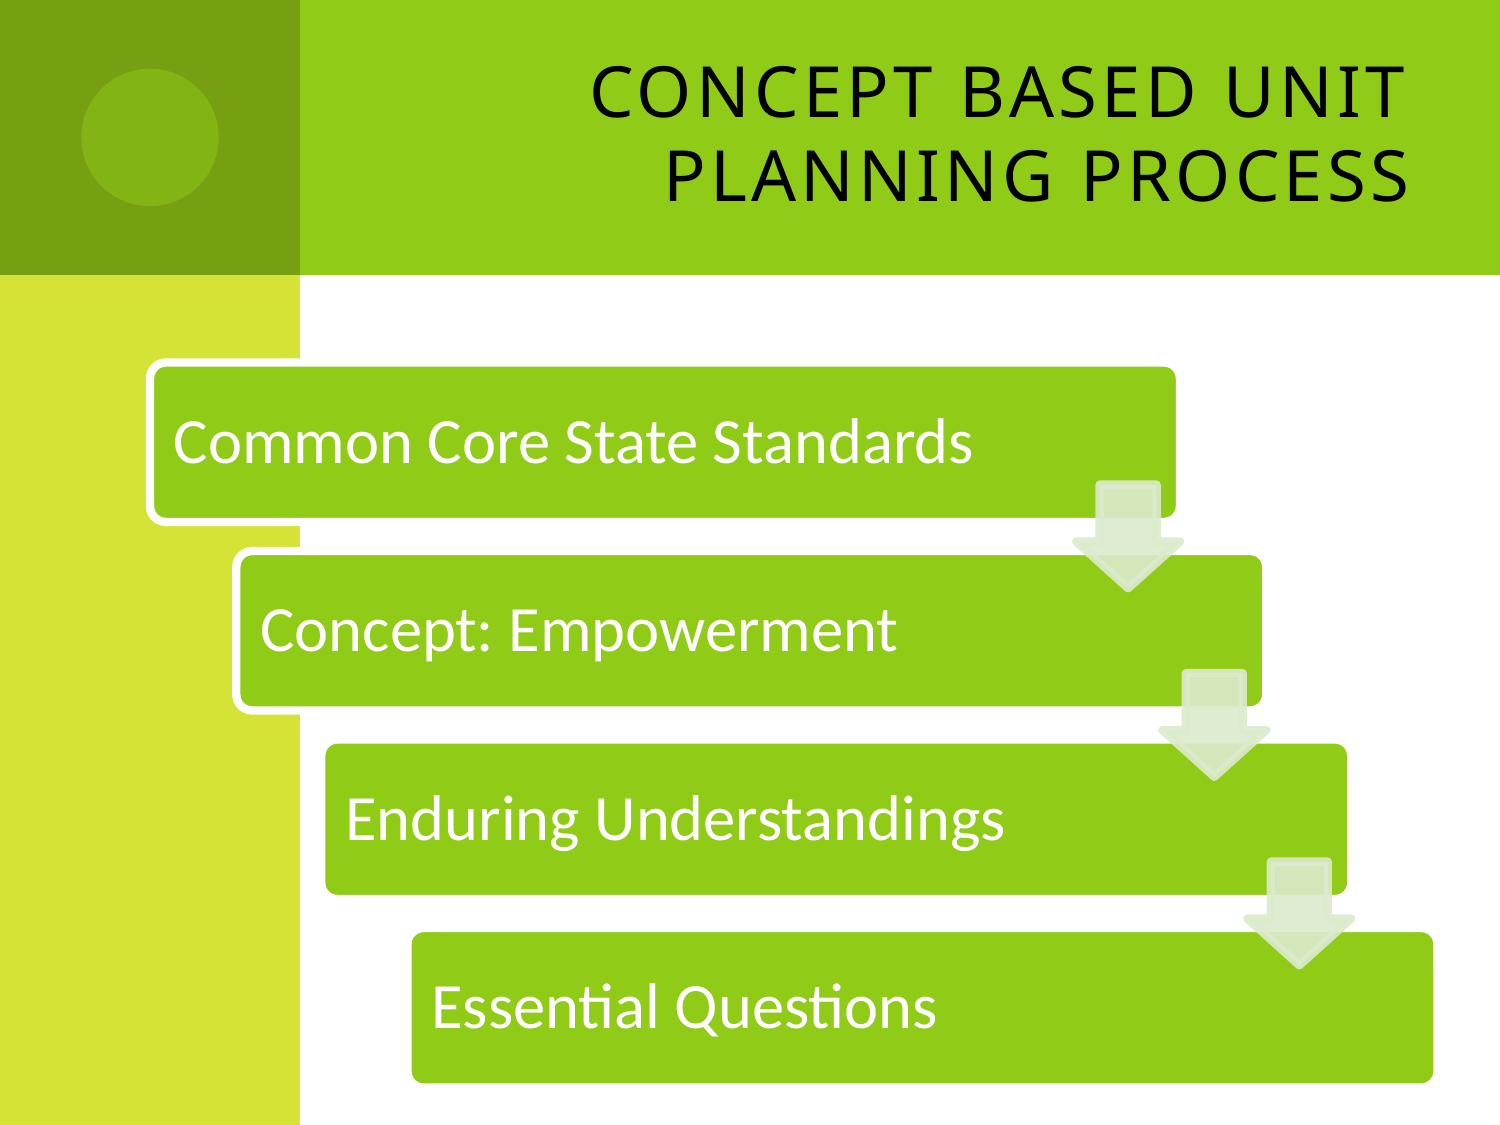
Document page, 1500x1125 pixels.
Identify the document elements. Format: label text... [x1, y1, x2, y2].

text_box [149, 362, 1438, 1088]
title Concept Based Unit Planning Process [399, 37, 1425, 225]
